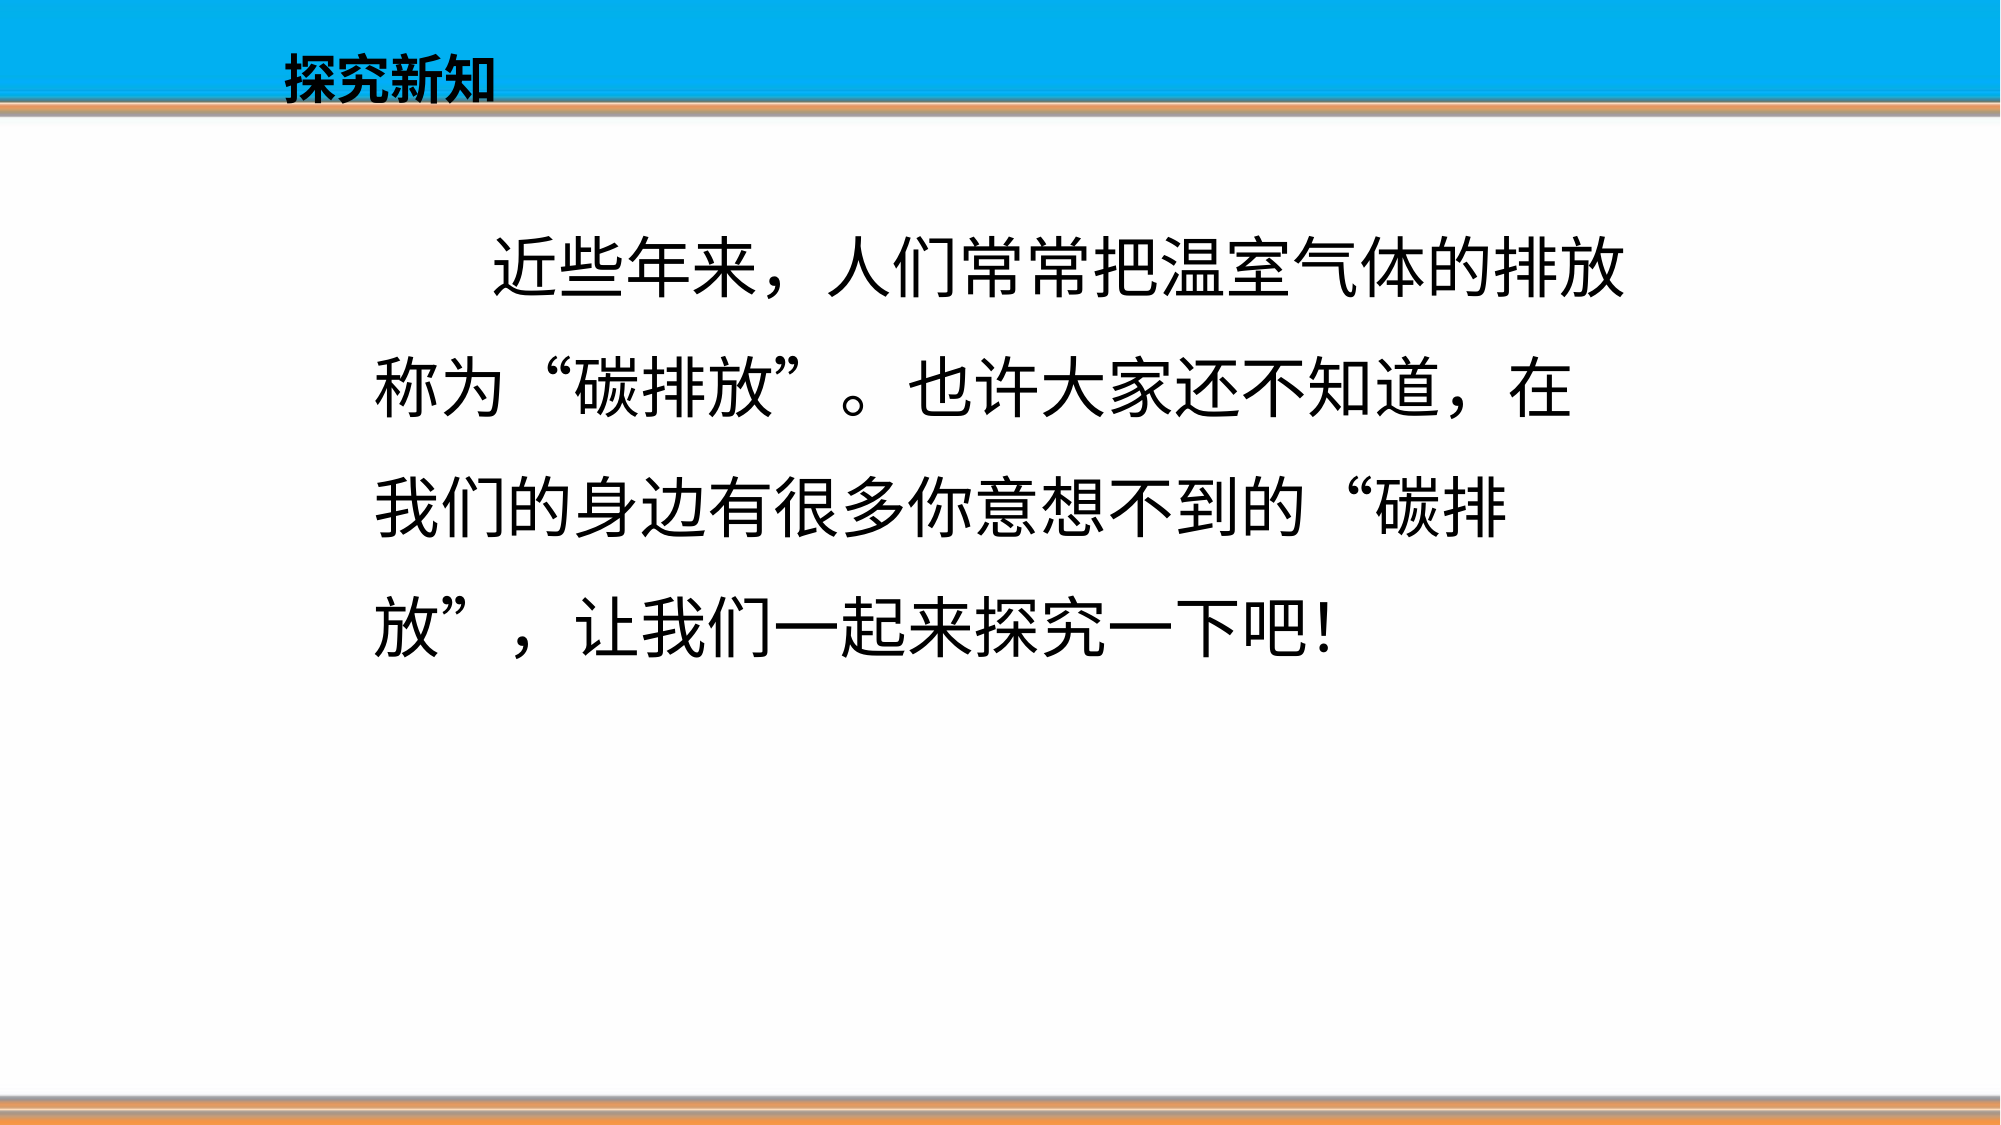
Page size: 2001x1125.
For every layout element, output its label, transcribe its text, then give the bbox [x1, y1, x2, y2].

picture [0, 97, 2001, 1125]
title 探究新知 [268, 38, 1733, 119]
text_box 近些年来，人们常常把温室气体的排放称为“碳排放”。也许大家还不知道，在我们的身边有很多你意想不到的“碳排放”，让我们一起来探究一下吧！ [358, 178, 1648, 396]
